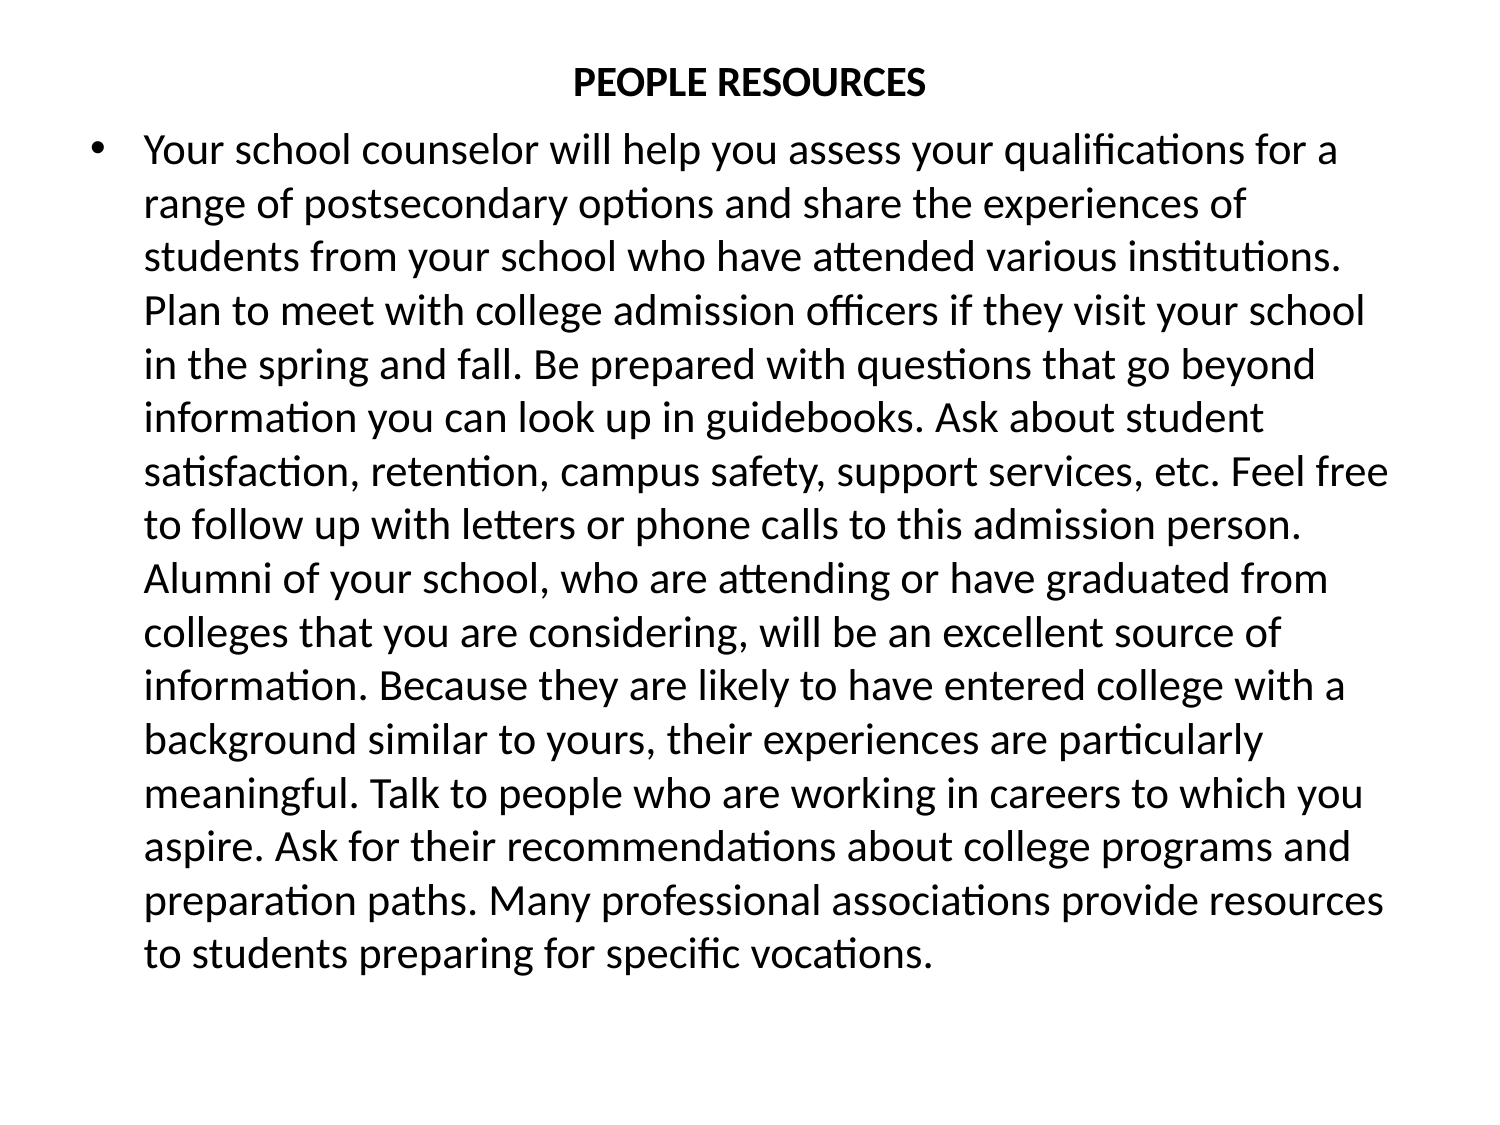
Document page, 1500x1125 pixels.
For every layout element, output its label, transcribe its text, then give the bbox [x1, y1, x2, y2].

list Your school counselor will help you assess your qualifications for a range of postsecondary options and share the experiences of students from your school who have attended various institutions. Plan to meet with college admission officers if they visit your school in the spring and fall. Be prepared with questions that go beyond information you can look up in guidebooks. Ask about student satisfaction, retention, campus safety, support services, etc. Feel free to follow up with letters or phone calls to this admission person. Alumni of your school, who are attending or have graduated from colleges that you are considering, will be an excellent source of information. Because they are likely to have entered college with a background similar to yours, their experiences are particularly meaningful. Talk to people who are working in careers to which you aspire. Ask for their recommendations about college programs and preparation paths. Many professional associations provide resources to students preparing for specific vocations. [75, 112, 1425, 1005]
title PEOPLE RESOURCES [75, 45, 1425, 112]
